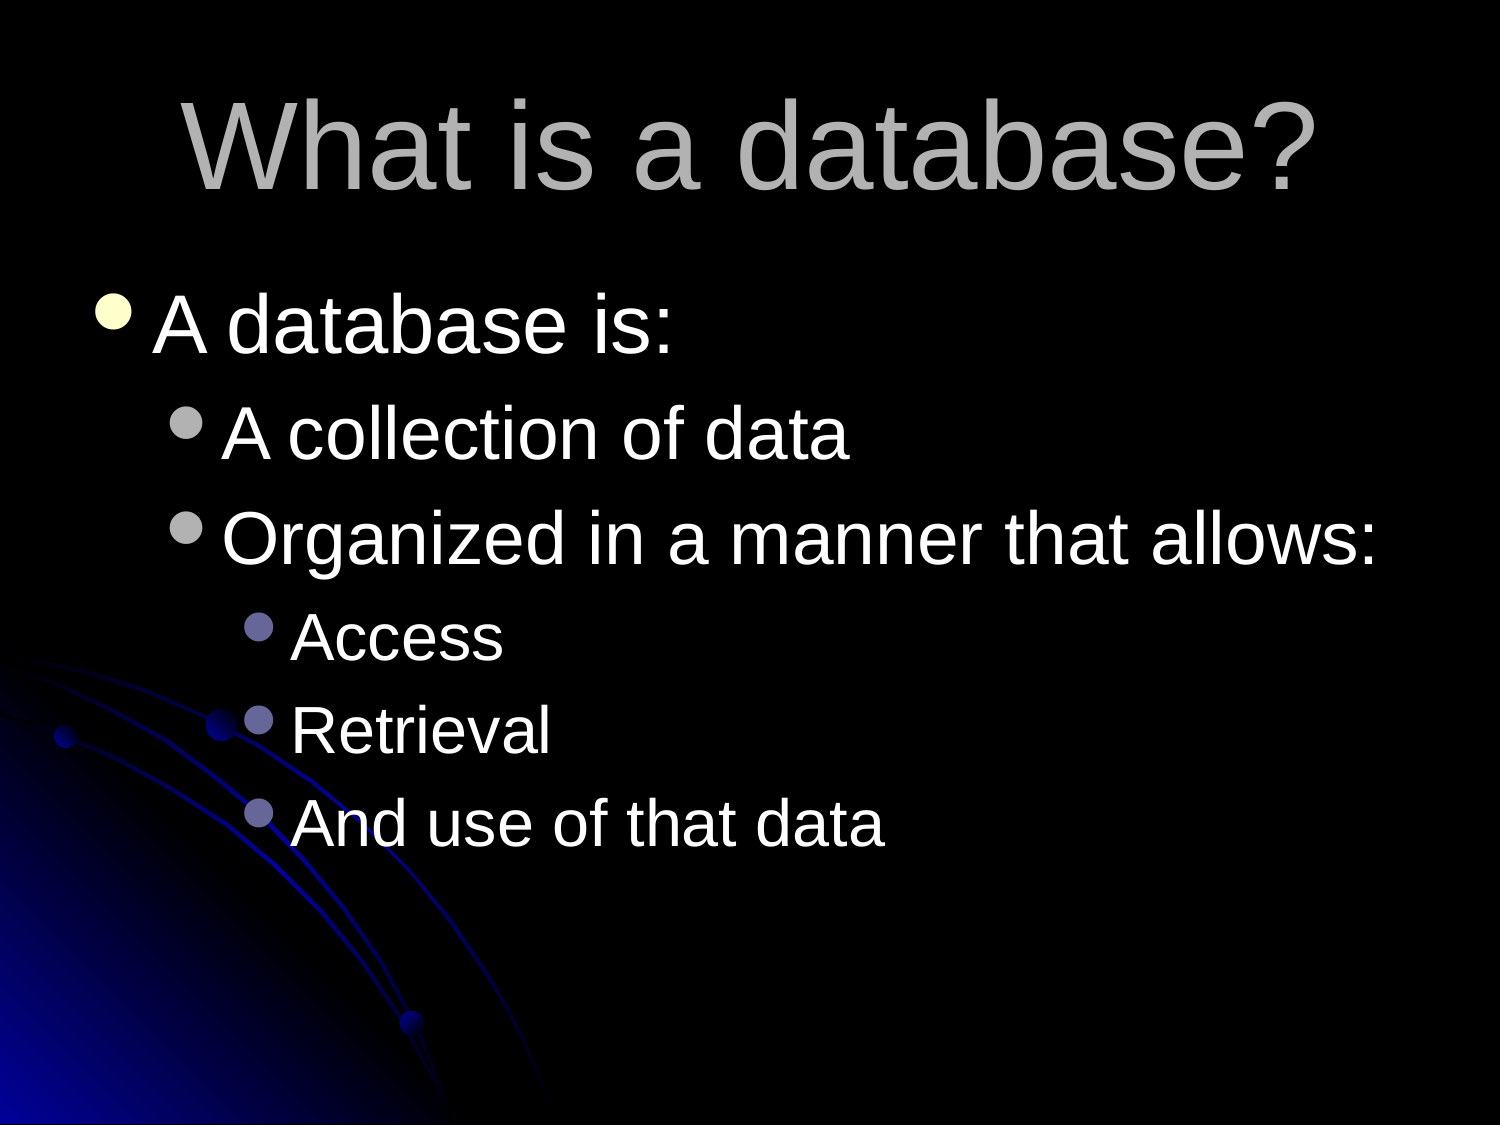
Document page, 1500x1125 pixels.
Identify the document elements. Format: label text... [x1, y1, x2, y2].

title What is a database? [74, 45, 1426, 233]
list A database is: A collection of data Organized in a manner that allows: Access Retrieval And use of that data [74, 262, 1426, 1006]
